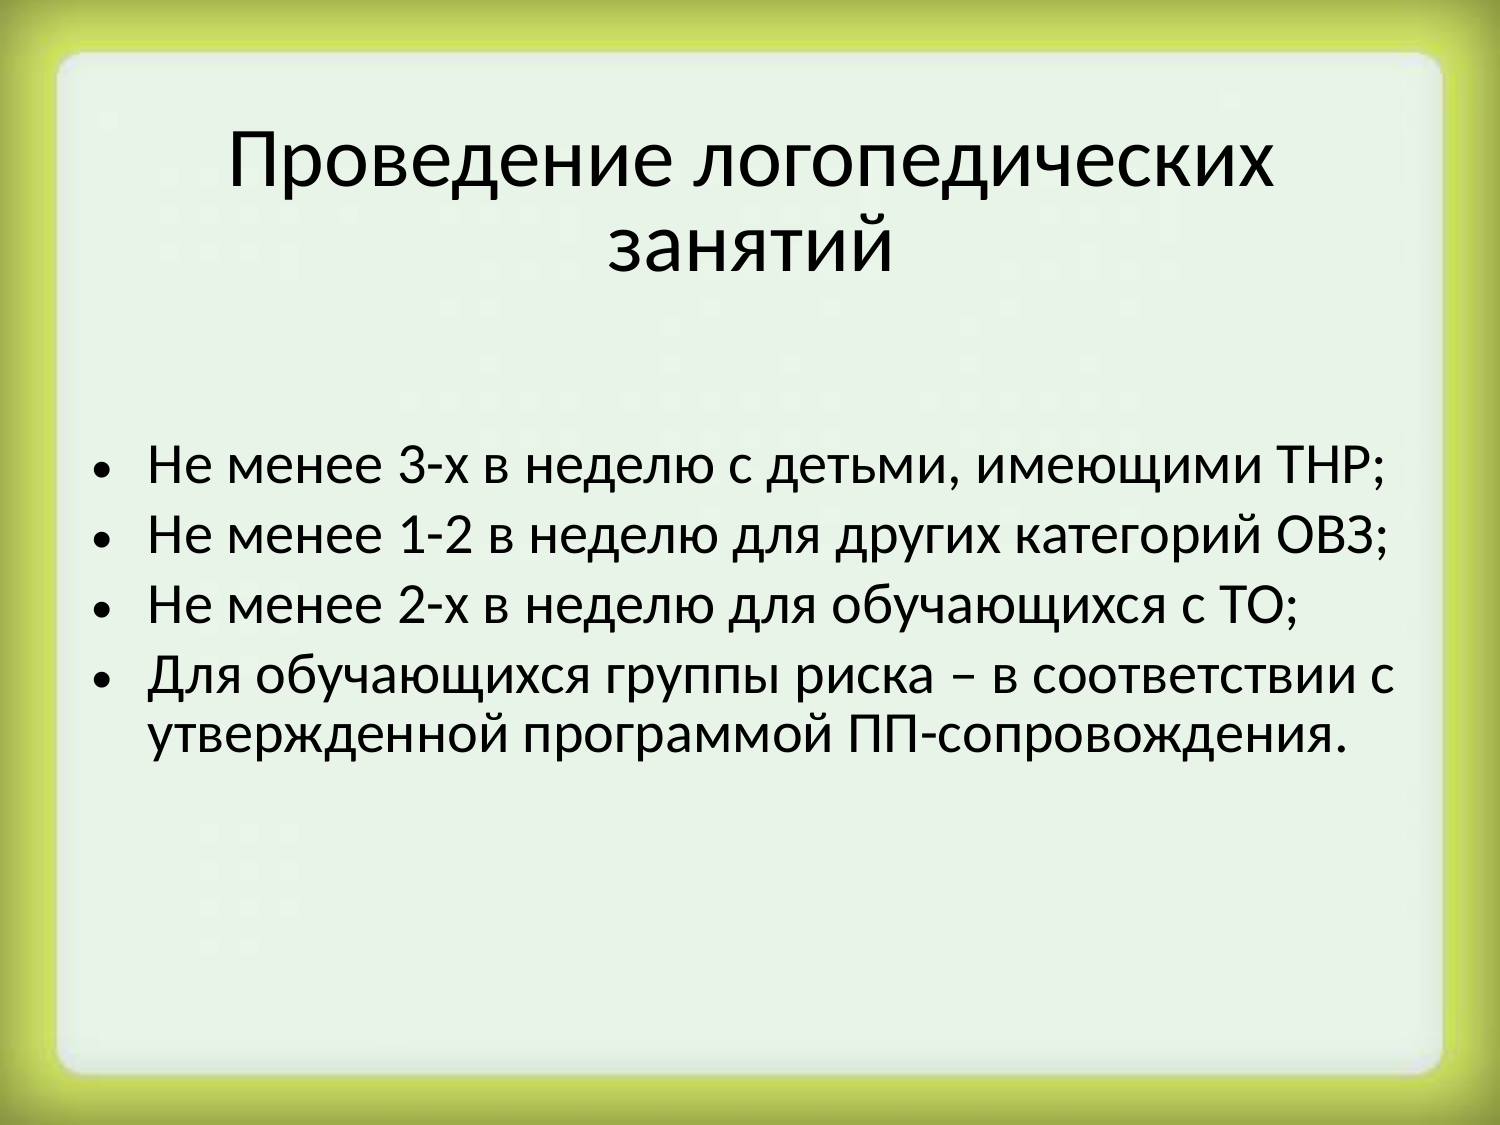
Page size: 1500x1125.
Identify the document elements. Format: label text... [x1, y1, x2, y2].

picture [0, 0, 1500, 1125]
list Не менее 3-х в неделю с детьми, имеющими ТНР; Не менее 1-2 в неделю для других категорий ОВЗ; Не менее 2-х в неделю для обучающихся с ТО; Для обучающихся группы риска – в соответствии с утвержденной программой ПП-сопровождения. [76, 432, 1427, 957]
title Проведение логопедических занятий [76, 113, 1427, 302]
